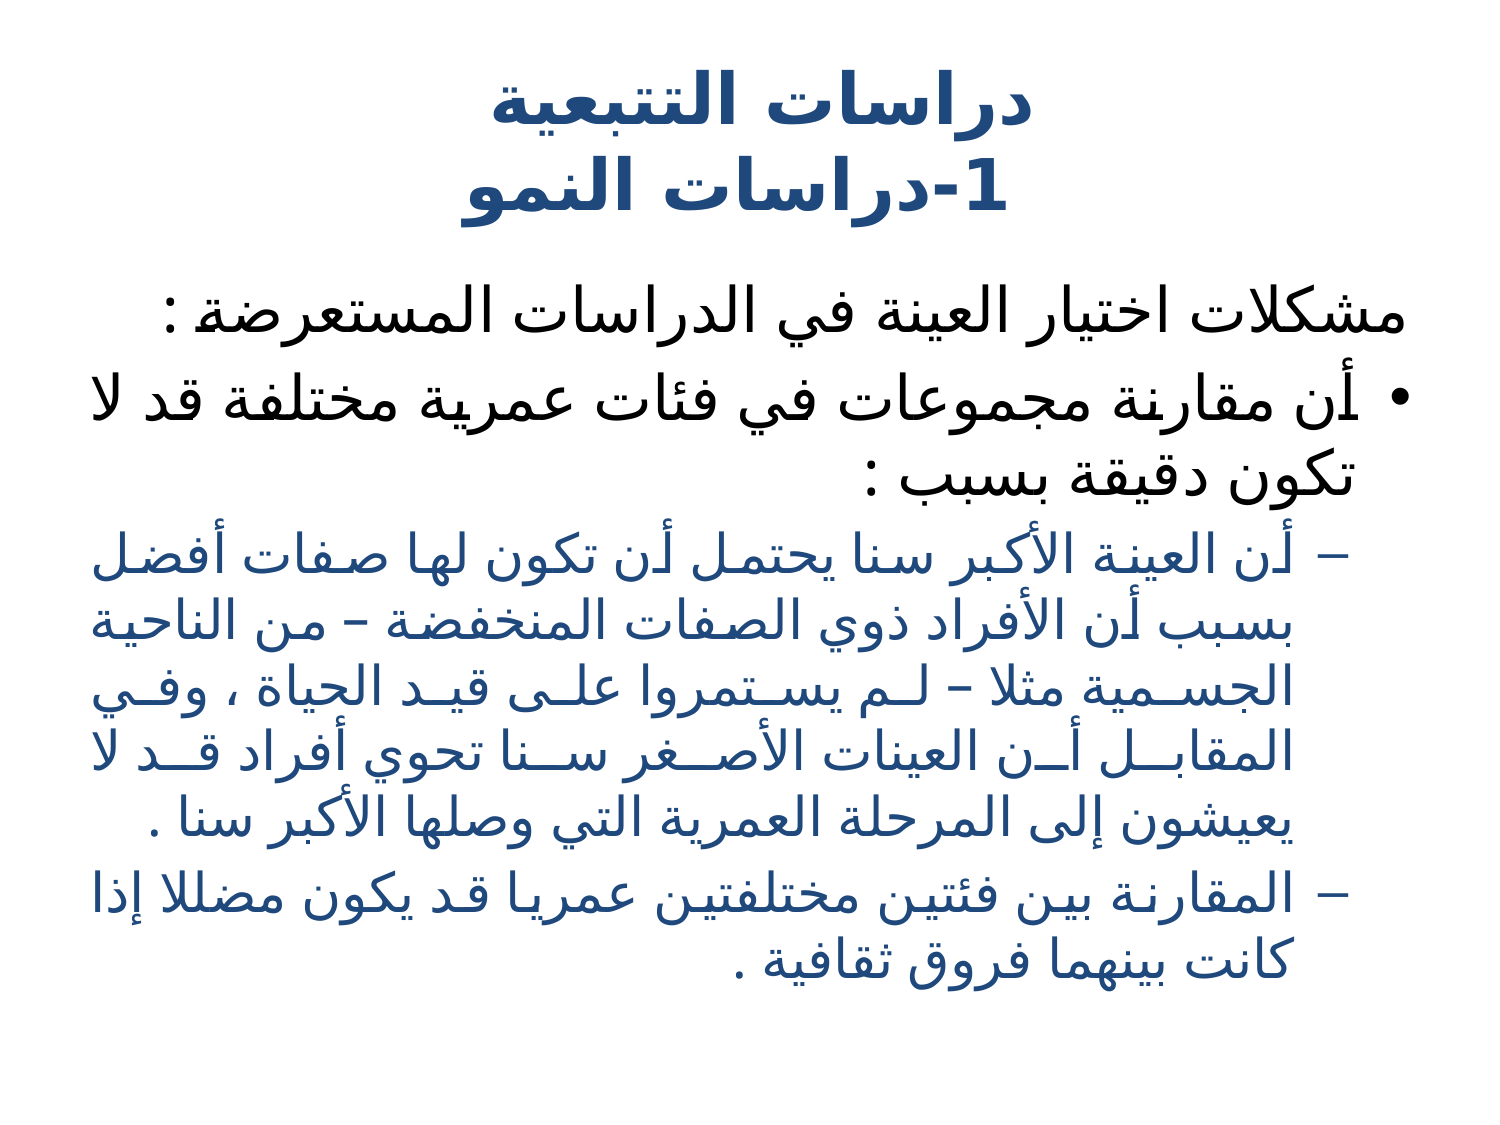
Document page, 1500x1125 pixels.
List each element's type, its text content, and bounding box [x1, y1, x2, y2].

list مشكلات اختيار العينة في الدراسات المستعرضة : أن مقارنة مجموعات في فئات عمرية مختلفة قد لا تكون دقيقة بسبب : أن العينة الأكبر سنا يحتمل أن تكون لها صفات أفضل بسبب أن الأفراد ذوي الصفات المنخفضة – من الناحية الجسمية مثلا – لم يستمروا على قيد الحياة ، وفي المقابل أن العينات الأصغر سنا تحوي أفراد قد لا يعيشون إلى المرحلة العمرية التي وصلها الأكبر سنا . المقارنة بين فئتين مختلفتين عمريا قد يكون مضللا إذا كانت بينهما فروق ثقافية . [75, 262, 1425, 1005]
title دراسات التتبعية 1-دراسات النمو [75, 45, 1425, 233]
